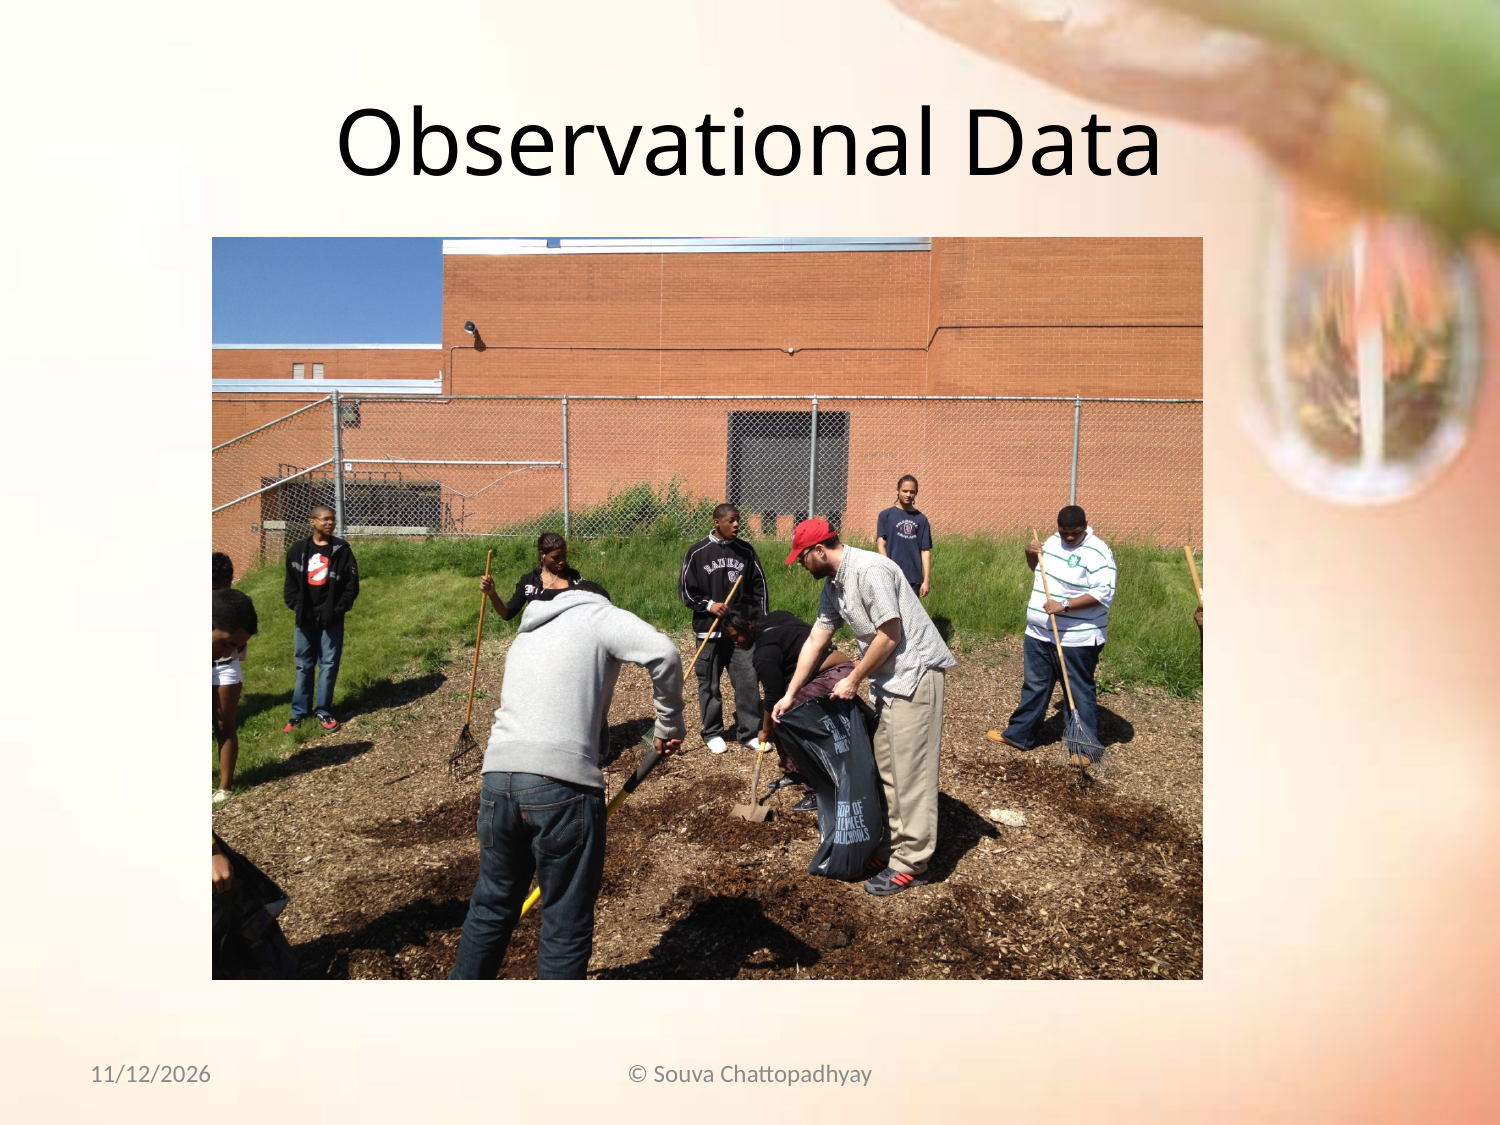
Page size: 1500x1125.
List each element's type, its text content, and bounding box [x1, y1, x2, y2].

footer © Souva Chattopadhyay [512, 1042, 988, 1103]
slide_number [75, 1042, 425, 1103]
picture [0, 0, 1500, 1125]
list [212, 237, 1203, 981]
title Observational Data [75, 45, 1425, 233]
